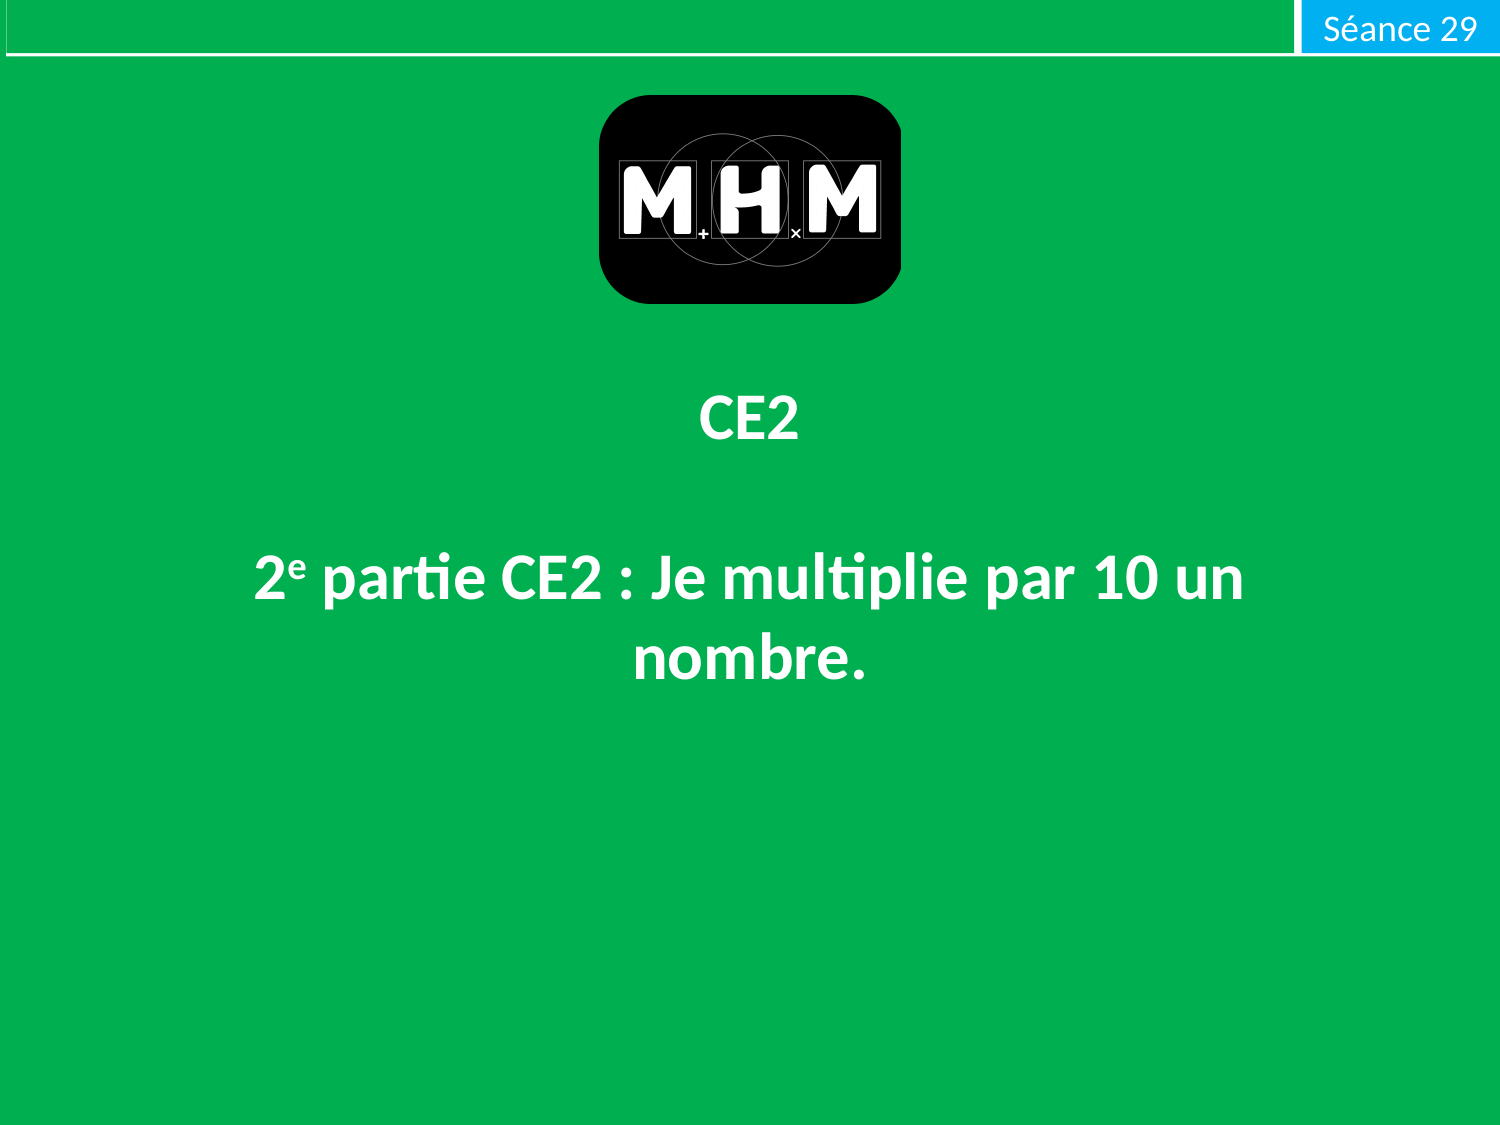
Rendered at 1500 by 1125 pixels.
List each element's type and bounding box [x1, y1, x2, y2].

text_box [0, 56, 1500, 1125]
